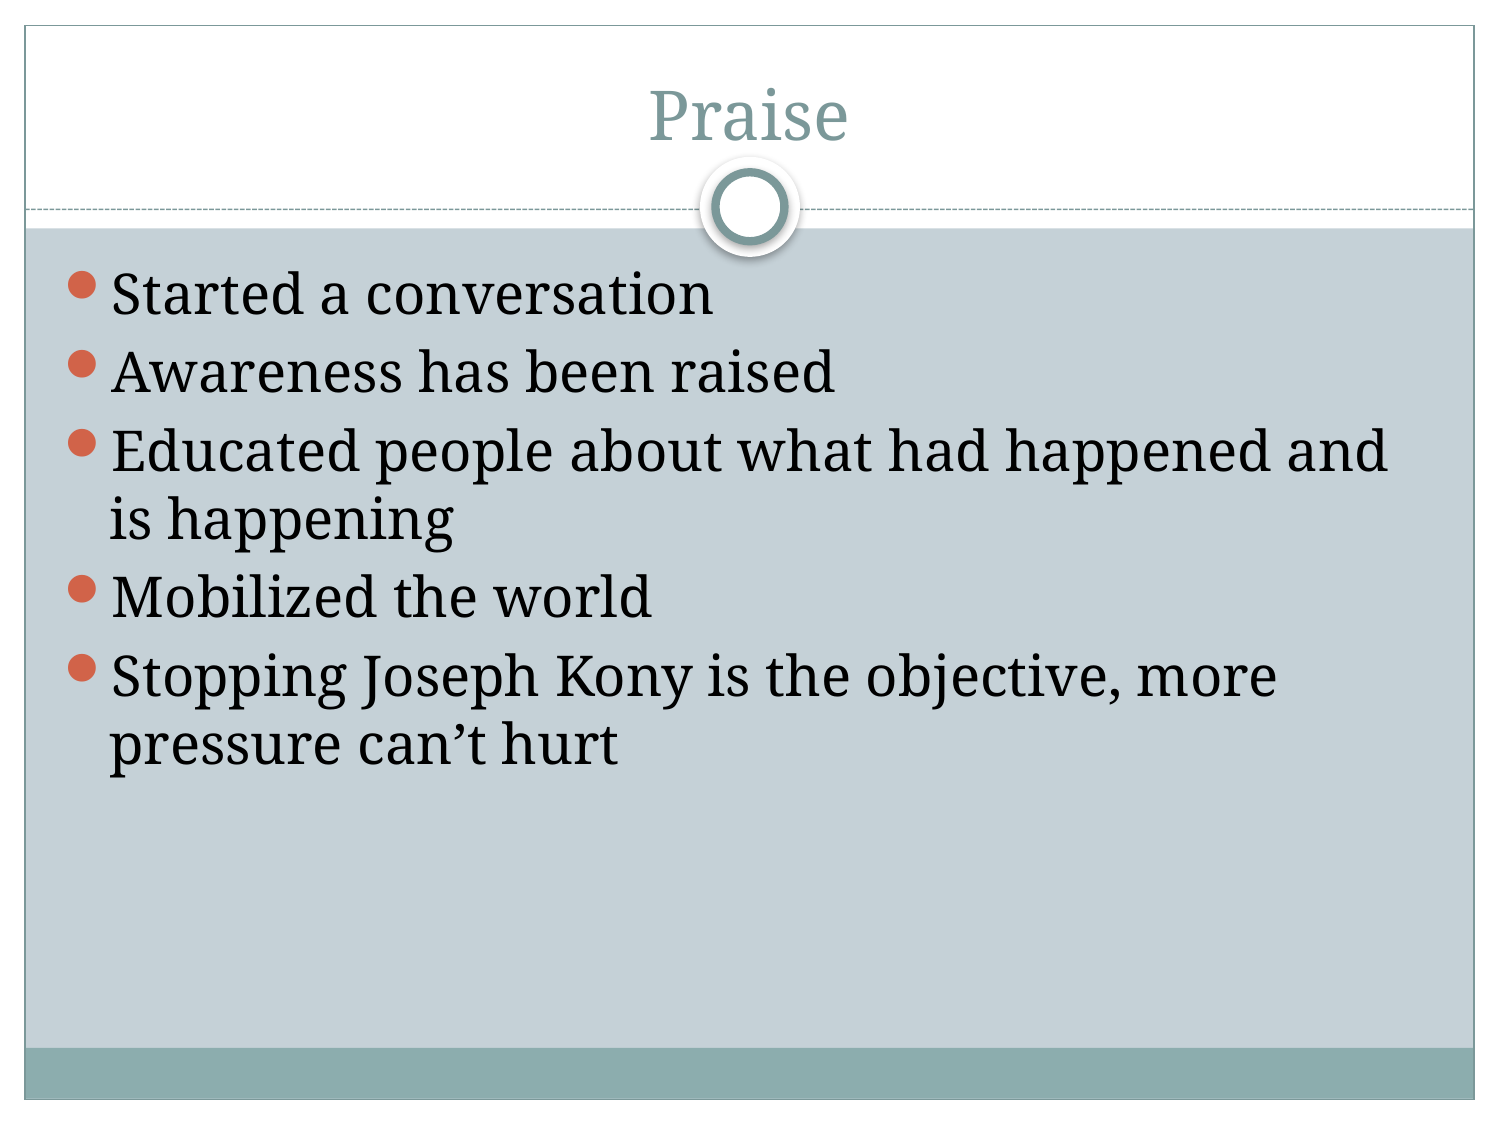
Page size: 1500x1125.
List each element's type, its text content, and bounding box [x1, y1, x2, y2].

title Praise [49, 37, 1450, 162]
list Started a conversation Awareness has been raised Educated people about what had happened and is happening Mobilized the world Stopping Joseph Kony is the objective, more pressure can’t hurt [49, 250, 1445, 1001]
